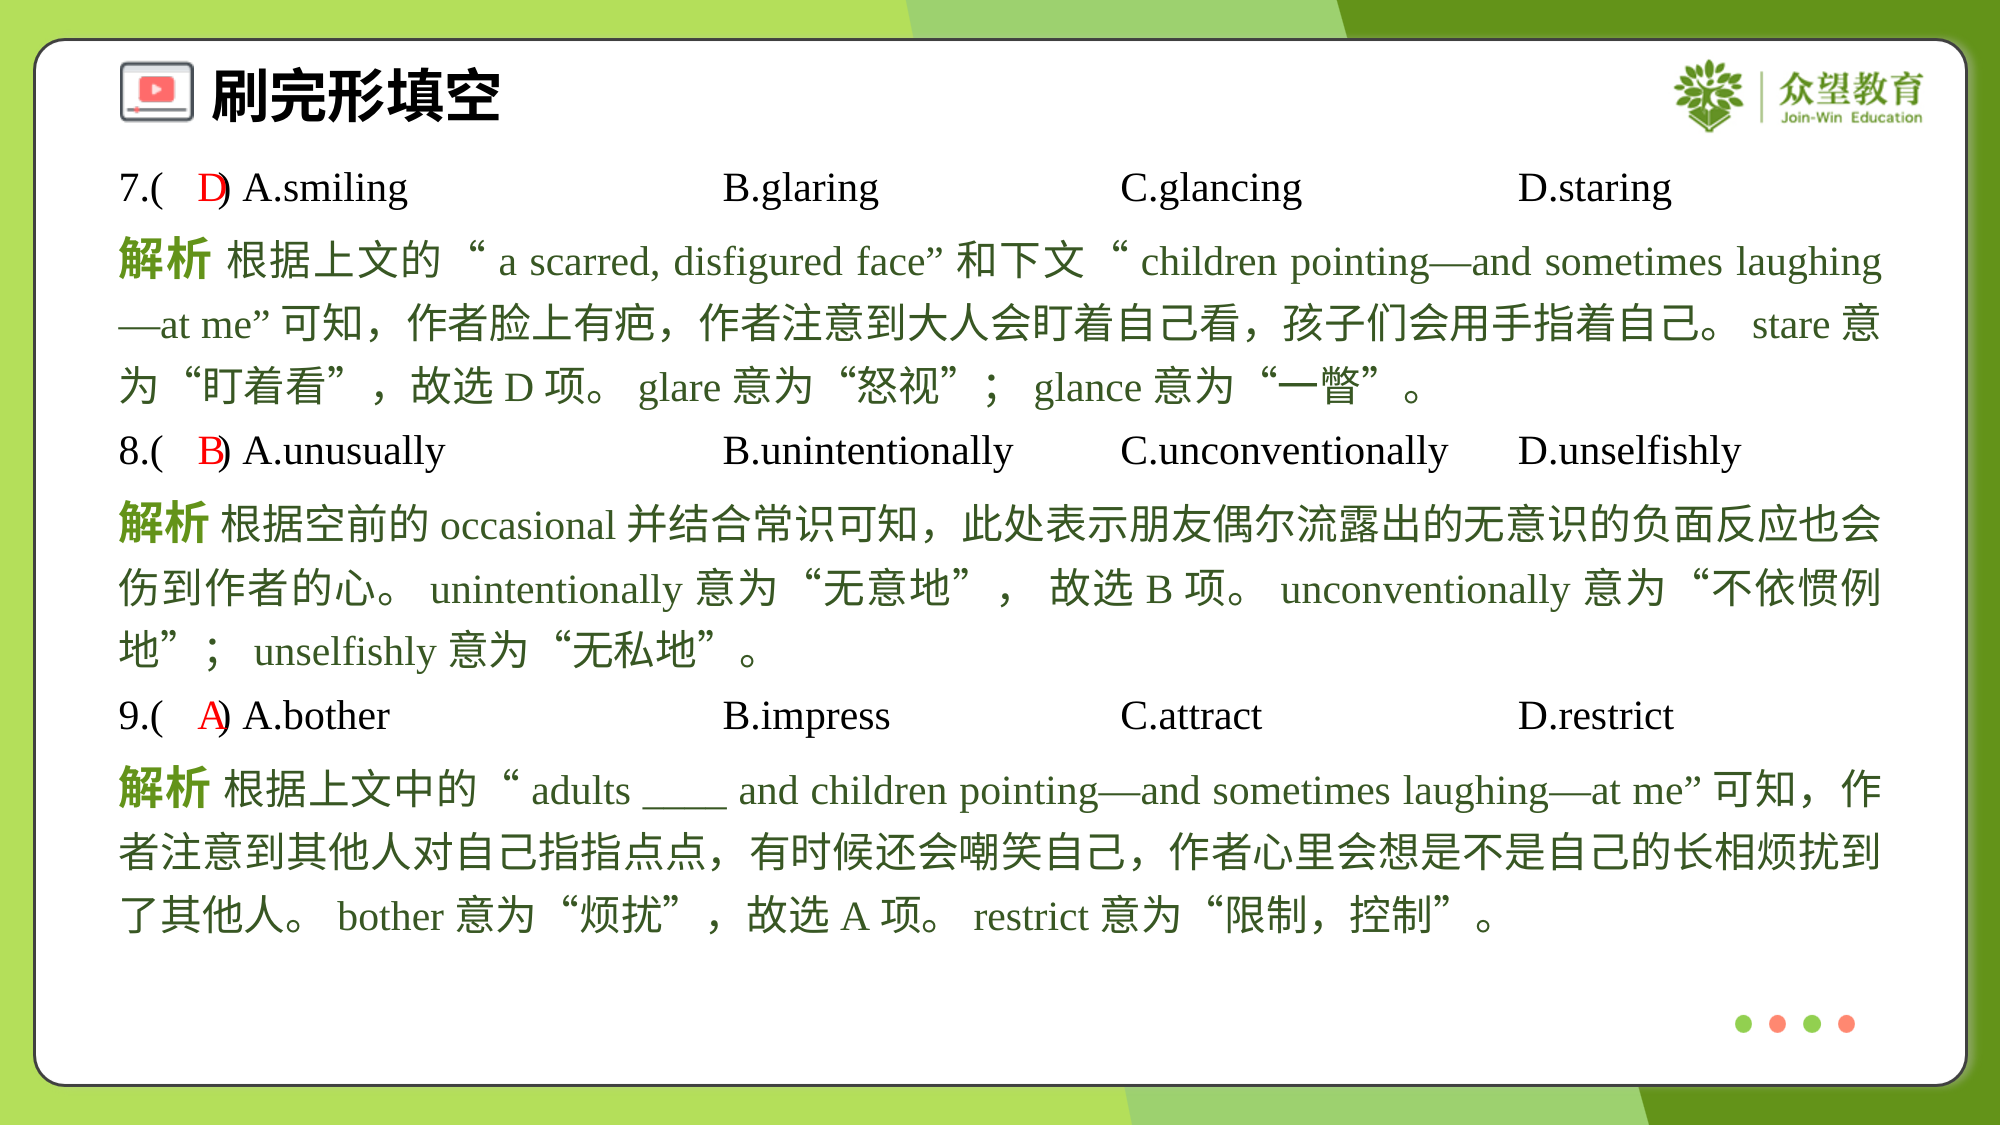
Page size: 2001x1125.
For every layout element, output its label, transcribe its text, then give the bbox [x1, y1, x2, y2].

text_box A [192, 675, 233, 733]
text_box 解析 根据空前的occasional并结合常识可知，此处表示朋友偶尔流露出的无意识的负面反应也会伤到作者的心。unintentionally意为“无意地”， 故选B项。unconventionally意为“不依惯例地”；unselfishly意为“无私地”。 [118, 480, 1883, 670]
text_box D [192, 146, 233, 205]
text_box 9.( ) A.bother B.impress C.attract D.restrict [233, 675, 1883, 733]
picture [0, 0, 2000, 1125]
text_box 7.( ) A.smiling B.glaring C.glancing D.staring [233, 146, 1883, 204]
text_box B [192, 410, 231, 469]
text_box 解析 根据上文的“a scarred, disfigured face”和下文“children pointing—and sometimes laughing—at me”可知，作者脸上有疤，作者注意到大人会盯着自己看，孩子们会用手指着自己。stare意为“盯着看”，故选D项。glare意为“怒视”；glance意为“一瞥”。 [118, 215, 1883, 405]
text_box 8.( ) A.unusually B.unintentionally C.unconventionally D.unselfishly [118, 410, 192, 468]
text_box 7.( ) A.smiling B.glaring C.glancing D.staring [118, 146, 192, 204]
text_box 8.( ) A.unusually B.unintentionally C.unconventionally D.unselfishly [231, 410, 1883, 468]
text_box 解析 根据上文中的“adults ____ and children pointing—and sometimes laughing—at me”可知，作者注意到其他人对自己指指点点，有时候还会嘲笑自己，作者心里会想是不是自己的长相烦扰到了其他人。bother意为“烦扰”，故选A项。restrict意为“限制，控制”。 [118, 744, 1883, 934]
text_box 9.( ) A.bother B.impress C.attract D.restrict [118, 675, 192, 733]
